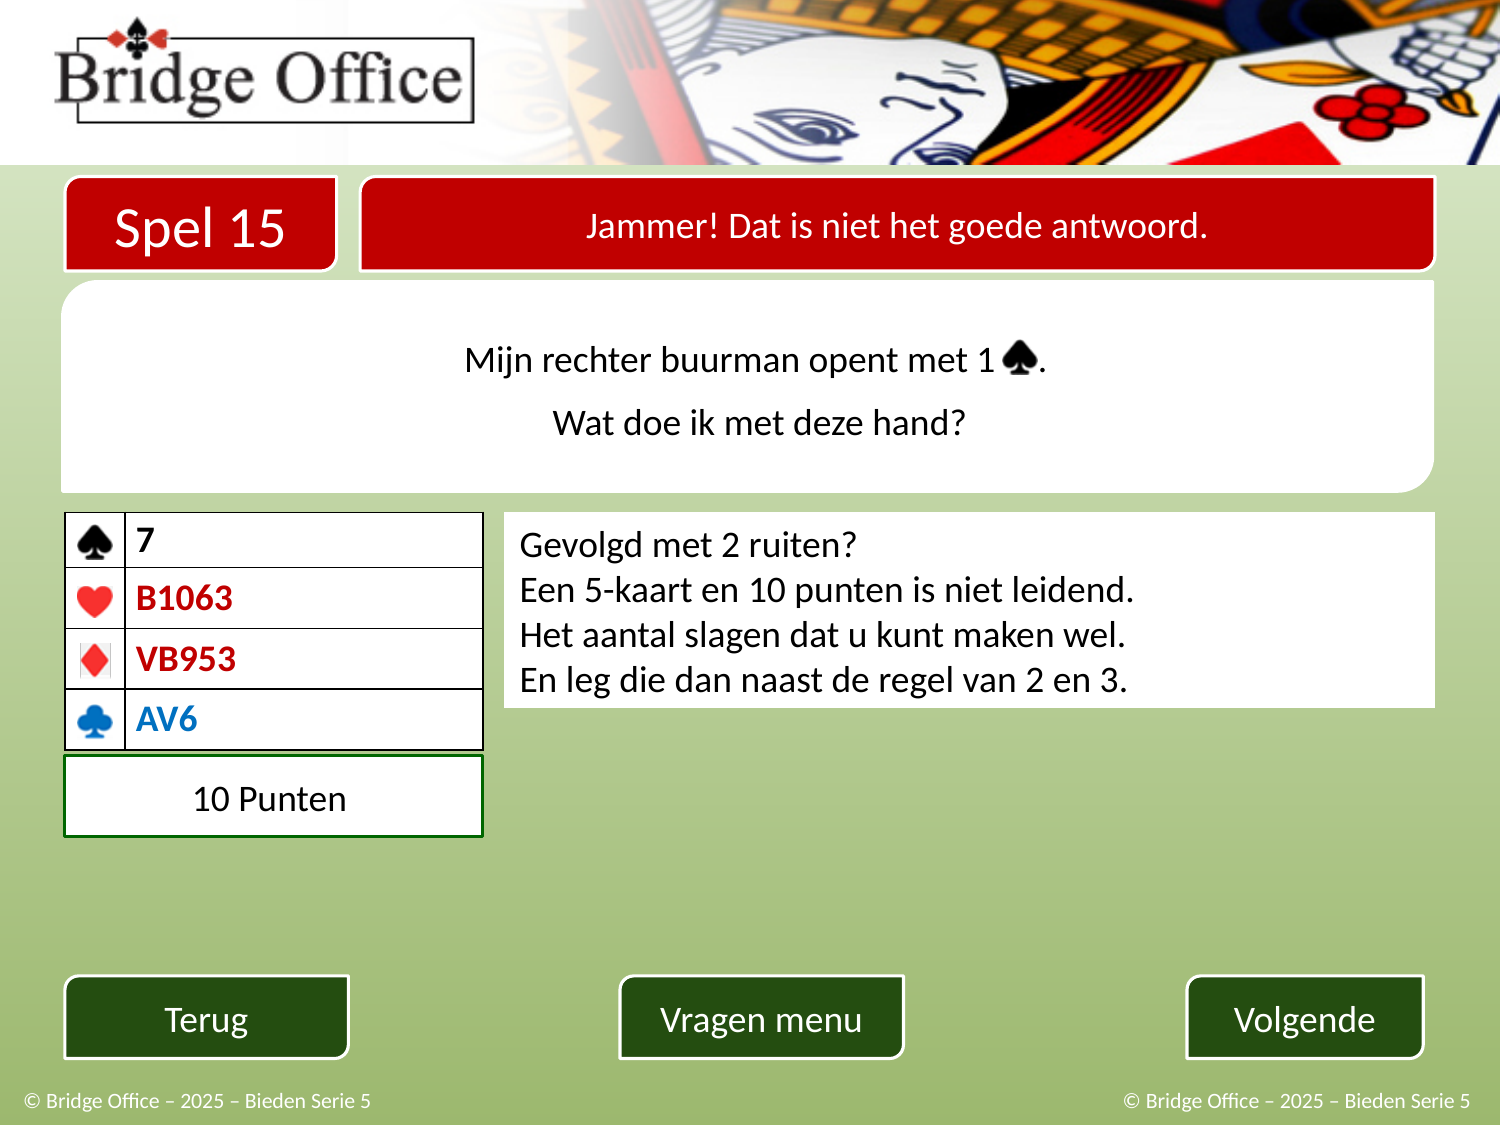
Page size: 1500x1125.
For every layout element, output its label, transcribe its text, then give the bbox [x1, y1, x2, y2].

table_cell [66, 568, 124, 628]
picture [77, 585, 114, 618]
text_box © Bridge Office – 2025 – Bieden Serie 5 [8, 1079, 393, 1121]
picture [77, 703, 114, 740]
text_box Gevolgd met 2 ruiten? Een 5-kaart en 10 punten is niet leidend. Het aantal slagen dat u kunt maken wel. En leg die dan naast de regel van 2 en 3. [504, 512, 1435, 708]
text_box Volgende [1185, 974, 1425, 1061]
table_cell [66, 629, 124, 688]
text_box 10 Punten [63, 754, 484, 838]
text_box Jammer! Dat is niet het goede antwoord. [358, 179, 1437, 273]
picture [77, 524, 114, 561]
text_box Vragen menu [618, 974, 906, 1061]
table_cell VB953 [126, 629, 482, 688]
picture [1001, 339, 1038, 375]
table_cell [66, 690, 124, 749]
picture [77, 643, 114, 679]
table_cell AV6 [126, 690, 482, 749]
text_box [61, 280, 1435, 493]
text_box Spel 15 [63, 179, 339, 273]
table_header [66, 513, 124, 567]
text_box Wat doe ik met deze hand? [537, 390, 986, 451]
picture [0, 0, 1500, 166]
text_box Terug [63, 974, 350, 1061]
table_header 7 [126, 513, 482, 567]
text_box © Bridge Office – 2025 – Bieden Serie 5 [1107, 1079, 1500, 1121]
text_box Mijn rechter buurman opent met 1 . [449, 327, 1075, 388]
table_cell B1063 [126, 568, 482, 628]
